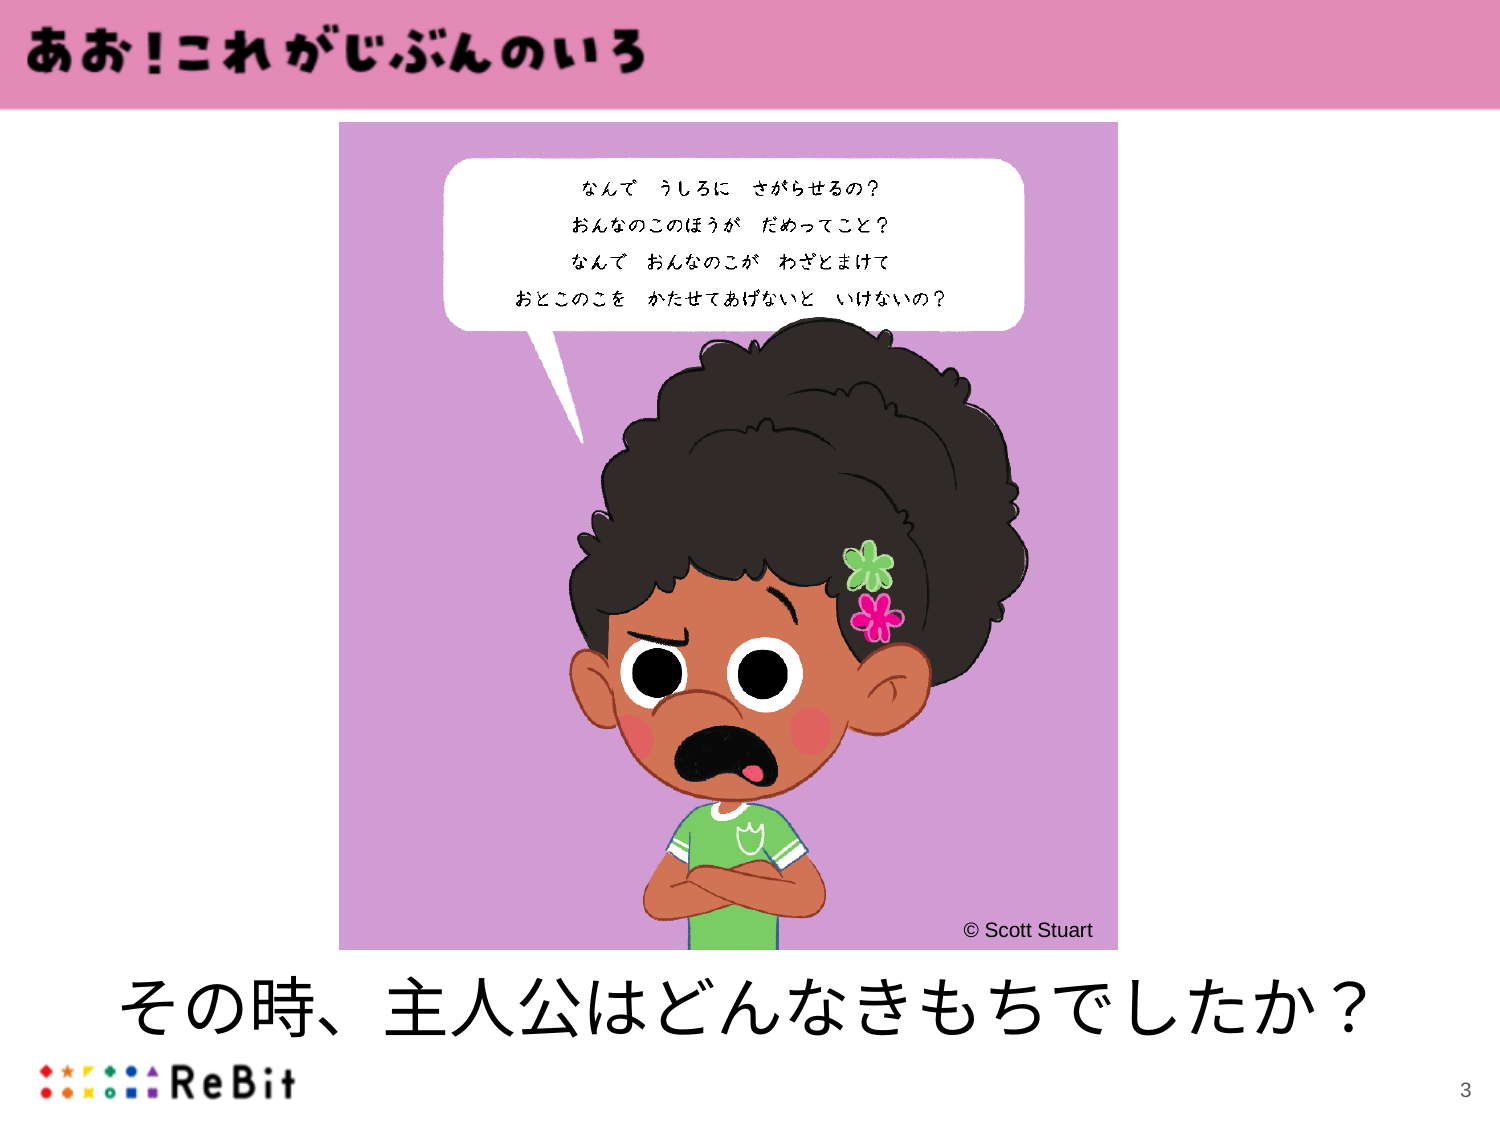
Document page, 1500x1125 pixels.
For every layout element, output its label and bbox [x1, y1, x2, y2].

picture [0, 0, 1500, 1125]
text_box [338, 122, 1118, 950]
